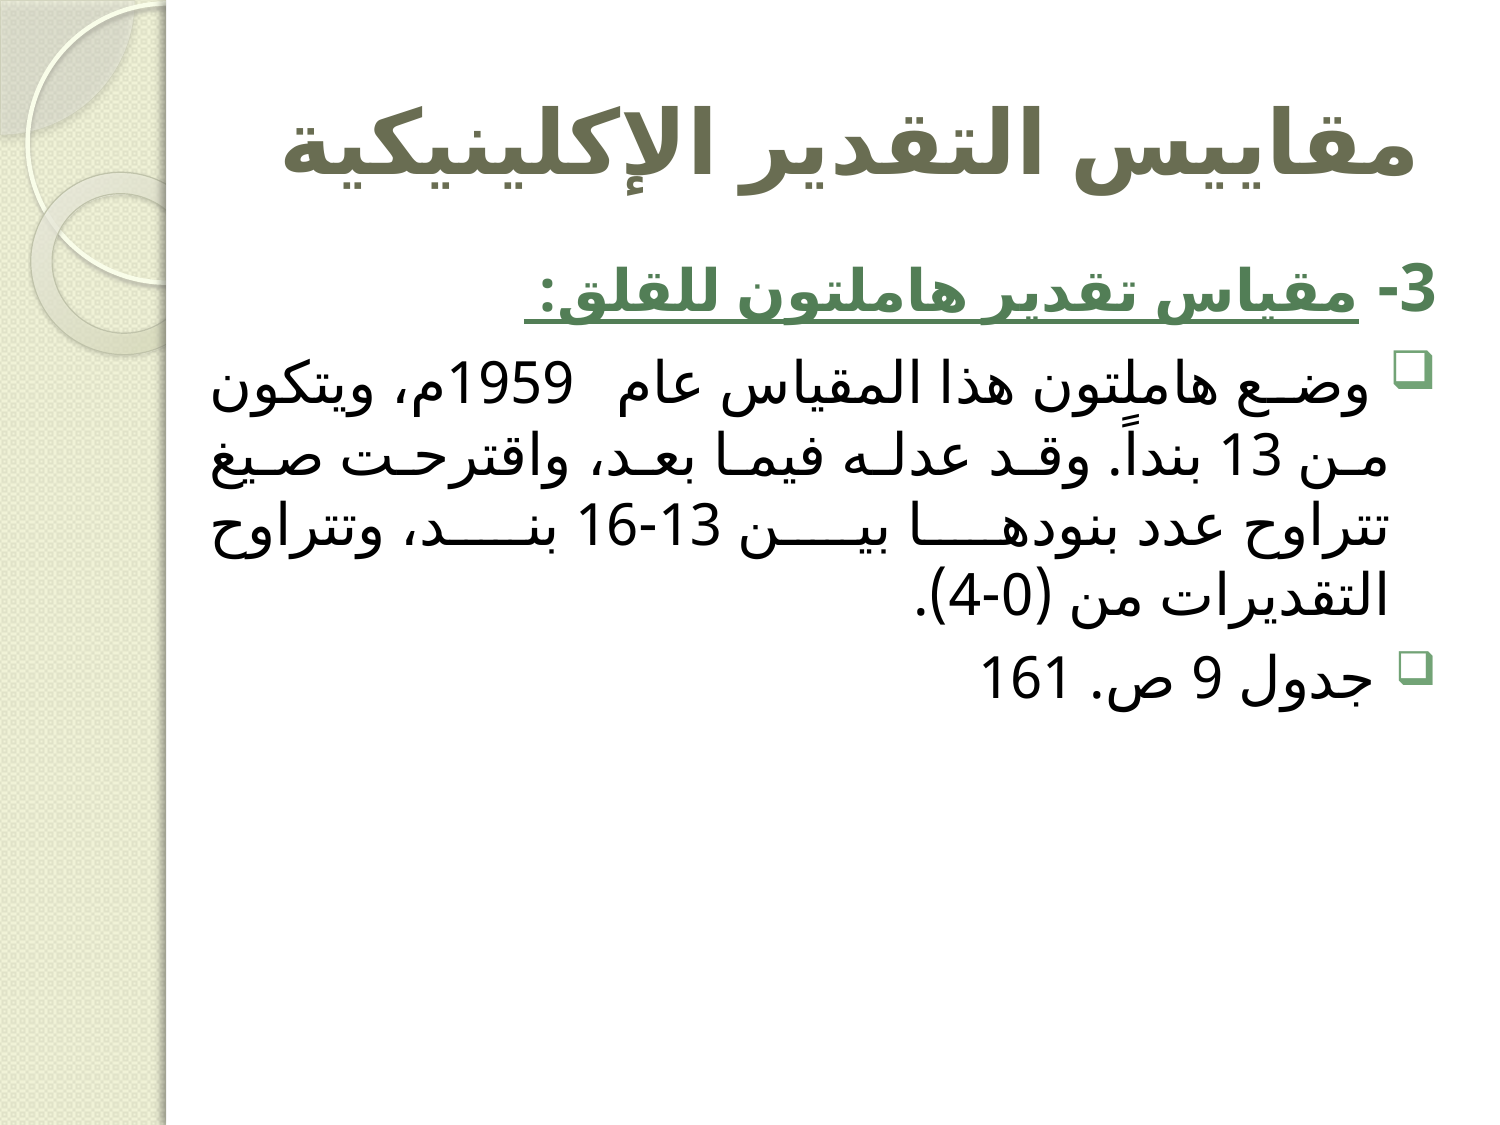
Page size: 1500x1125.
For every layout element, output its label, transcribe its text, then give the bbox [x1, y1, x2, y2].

list 3- مقياس تقدير هاملتون للقلق: وضع هاملتون هذا المقياس عام 1959م، ويتكون من 13 بنداً. وقد عدله فيما بعد، واقترحت صيغ تتراوح عدد بنودها بين 13-16 بند، وتتراوح التقديرات من (0-4). جدول 9 ص. 161 [194, 237, 1466, 1025]
title مقاييس التقدير الإكلينيكية [235, 45, 1466, 233]
